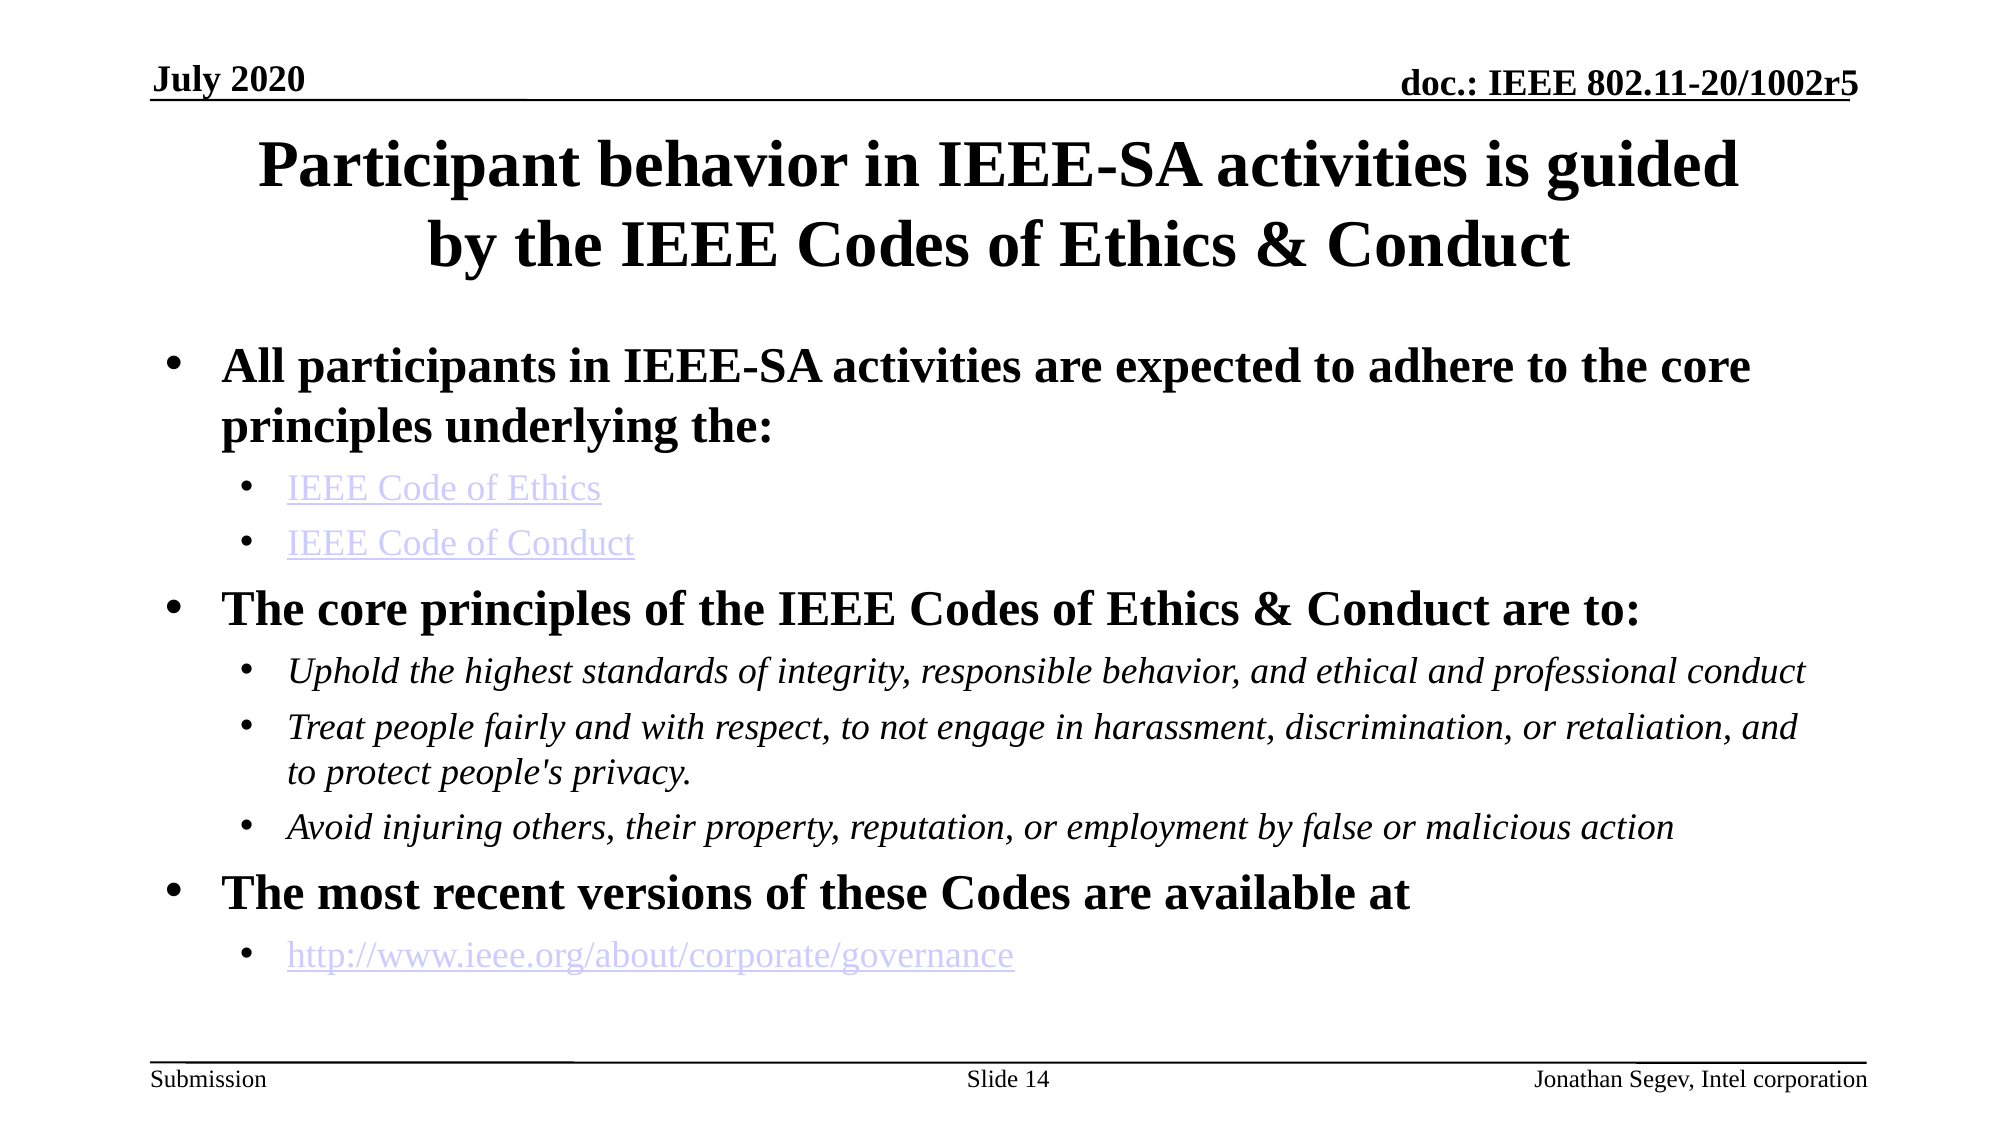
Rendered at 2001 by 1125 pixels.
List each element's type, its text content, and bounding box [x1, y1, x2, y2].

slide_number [152, 54, 563, 100]
footer Jonathan Segev, Intel corporation [1171, 1061, 1869, 1093]
list All participants in IEEE-SA activities are expected to adhere to the core principles underlying the: IEEE Code of Ethics IEEE Code of Conduct The core principles of the IEEE Codes of Ethics & Conduct are to: Uphold the highest standards of integrity, responsible behavior, and ethical and professional conduct Treat people fairly and with respect, to not engage in harassment, discrimination, or retaliation, and to protect people's privacy. Avoid injuring others, their property, reputation, or employment by false or malicious action The most recent versions of these Codes are available at http://www.ieee.org/about/corporate/governance [149, 324, 1850, 1000]
title Participant behavior in IEEE-SA activities is guided by the IEEE Codes of Ethics & Conduct [149, 112, 1850, 288]
slide_number Slide 14 [950, 1061, 1067, 1123]
